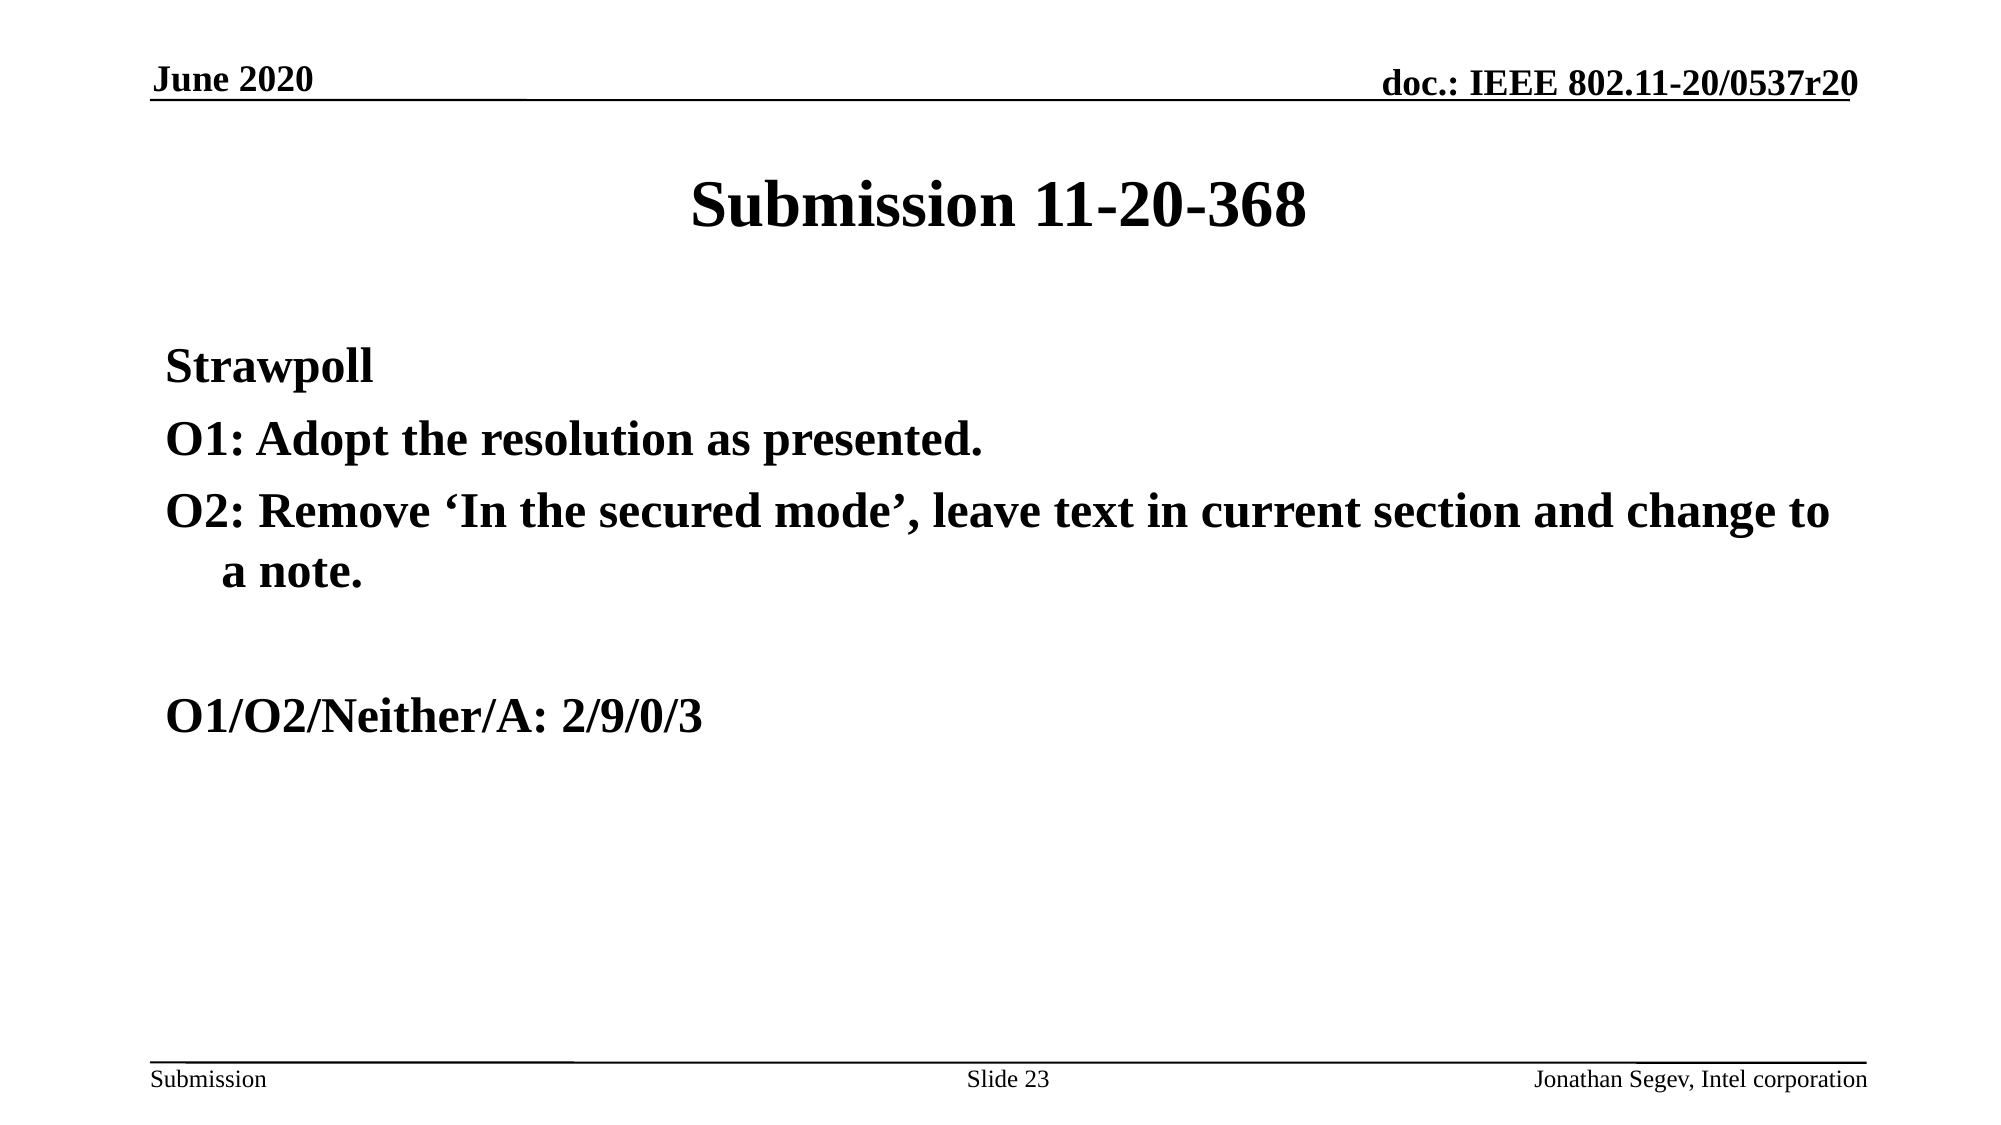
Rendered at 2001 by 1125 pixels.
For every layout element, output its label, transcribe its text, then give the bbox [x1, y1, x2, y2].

slide_number Slide 23 [950, 1061, 1067, 1123]
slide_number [152, 54, 563, 100]
title Submission 11-20-368 [149, 112, 1850, 288]
footer Jonathan Segev, Intel corporation [1171, 1061, 1869, 1093]
list Strawpoll O1: Adopt the resolution as presented. O2: Remove ‘In the secured mode’, leave text in current section and change to a note. O1/O2/Neither/A: 2/9/0/3 [149, 324, 1850, 1000]
